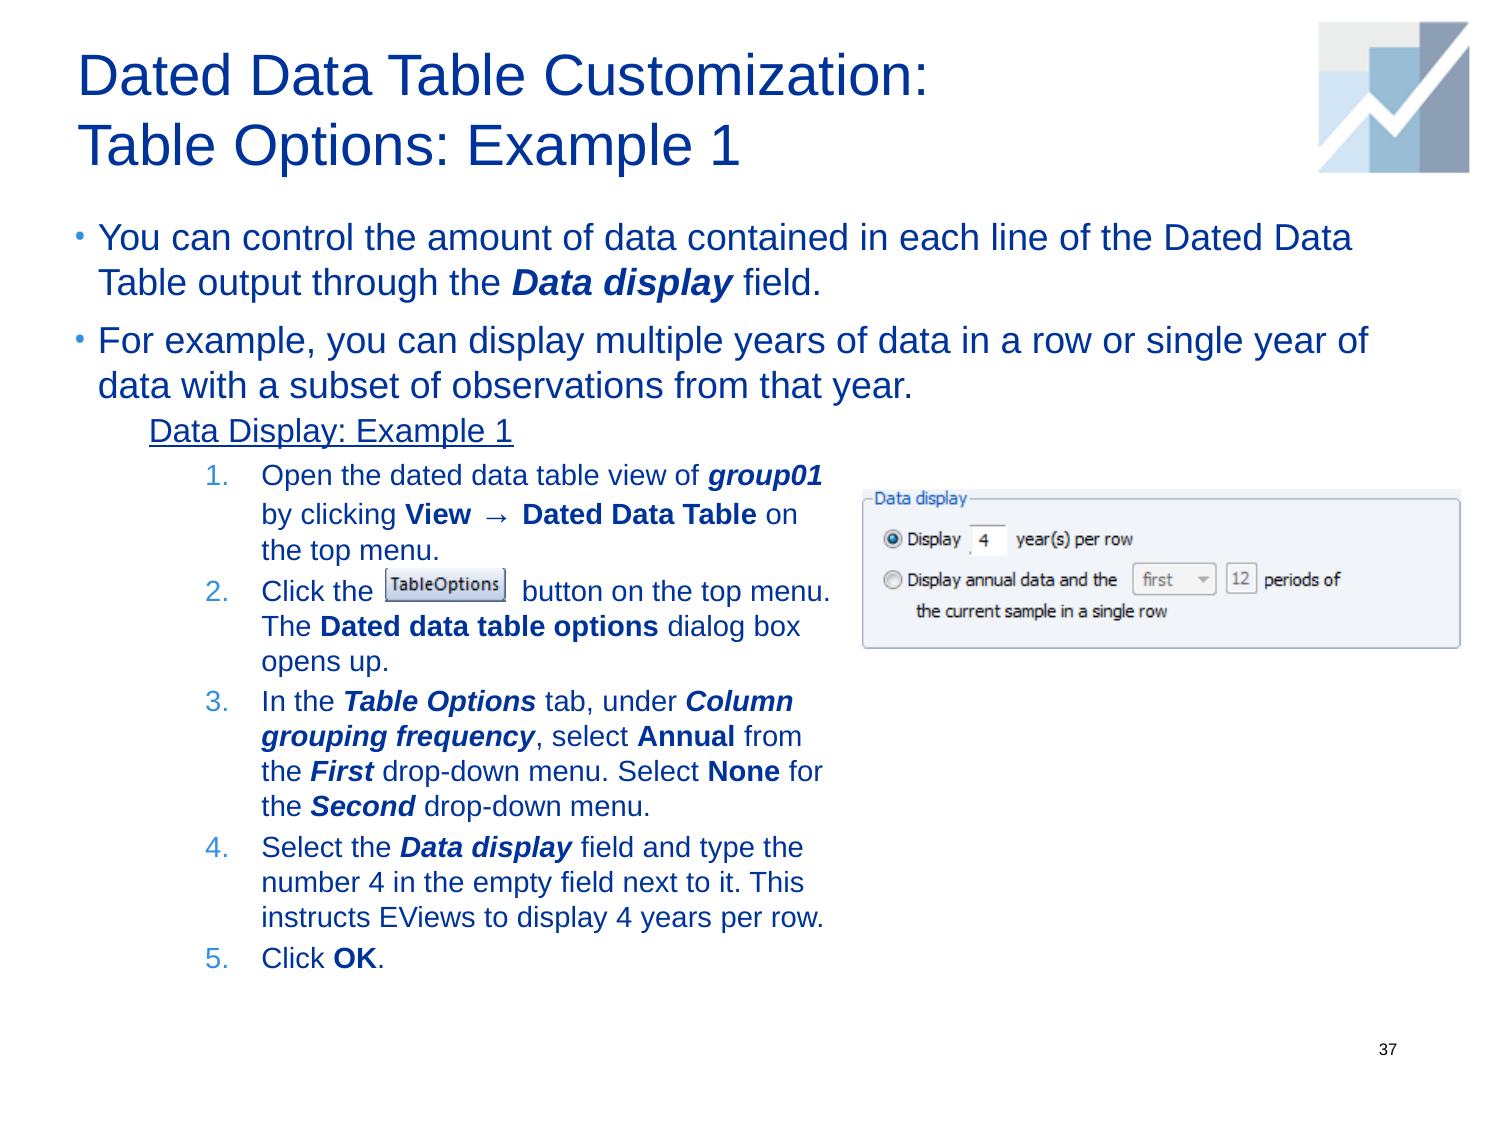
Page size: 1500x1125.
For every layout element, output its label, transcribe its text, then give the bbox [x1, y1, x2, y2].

slide_number 37 [1262, 1015, 1413, 1067]
picture [1300, 11, 1479, 181]
text_box You can control the amount of data contained in each line of the Dated Data Table output through the Data display field. For example, you can display multiple years of data in a row or single year of data with a subset of observations from that year. [54, 205, 1388, 425]
title Dated Data Table Customization: Table Options: Example 1 [62, 0, 1297, 185]
text_box Data Display: Example 1 Open the dated data table view of group01 by clicking View → Dated Data Table on the top menu. Click the button on the top menu. The Dated data table options dialog box opens up. In the Table Options tab, under Column grouping frequency, select Annual from the First drop-down menu. Select None for the Second drop-down menu. Select the Data display field and type the number 4 in the empty field next to it. This instructs EViews to display 4 years per row. Click OK. [67, 425, 852, 1027]
picture [862, 489, 1461, 649]
picture [385, 568, 506, 602]
